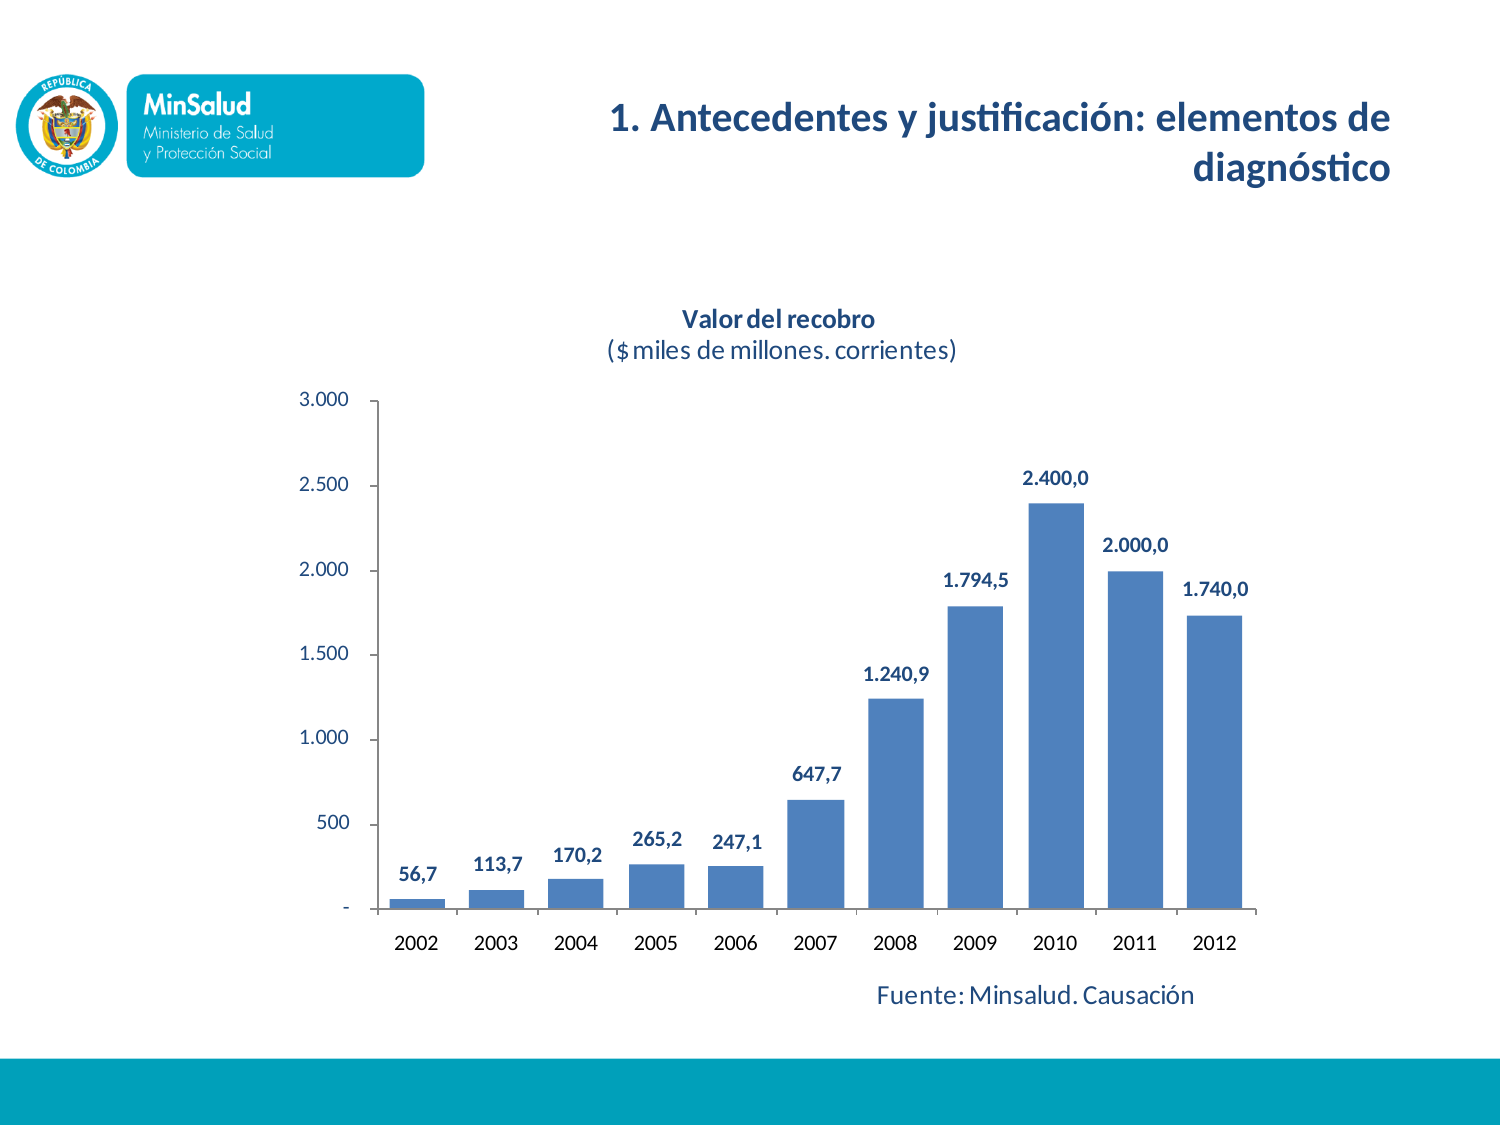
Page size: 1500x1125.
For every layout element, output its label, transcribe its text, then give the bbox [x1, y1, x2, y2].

picture [245, 269, 1287, 1023]
text_box 1. Antecedentes y justificación: elementos de diagnóstico [538, 81, 1407, 198]
picture [11, 54, 431, 194]
